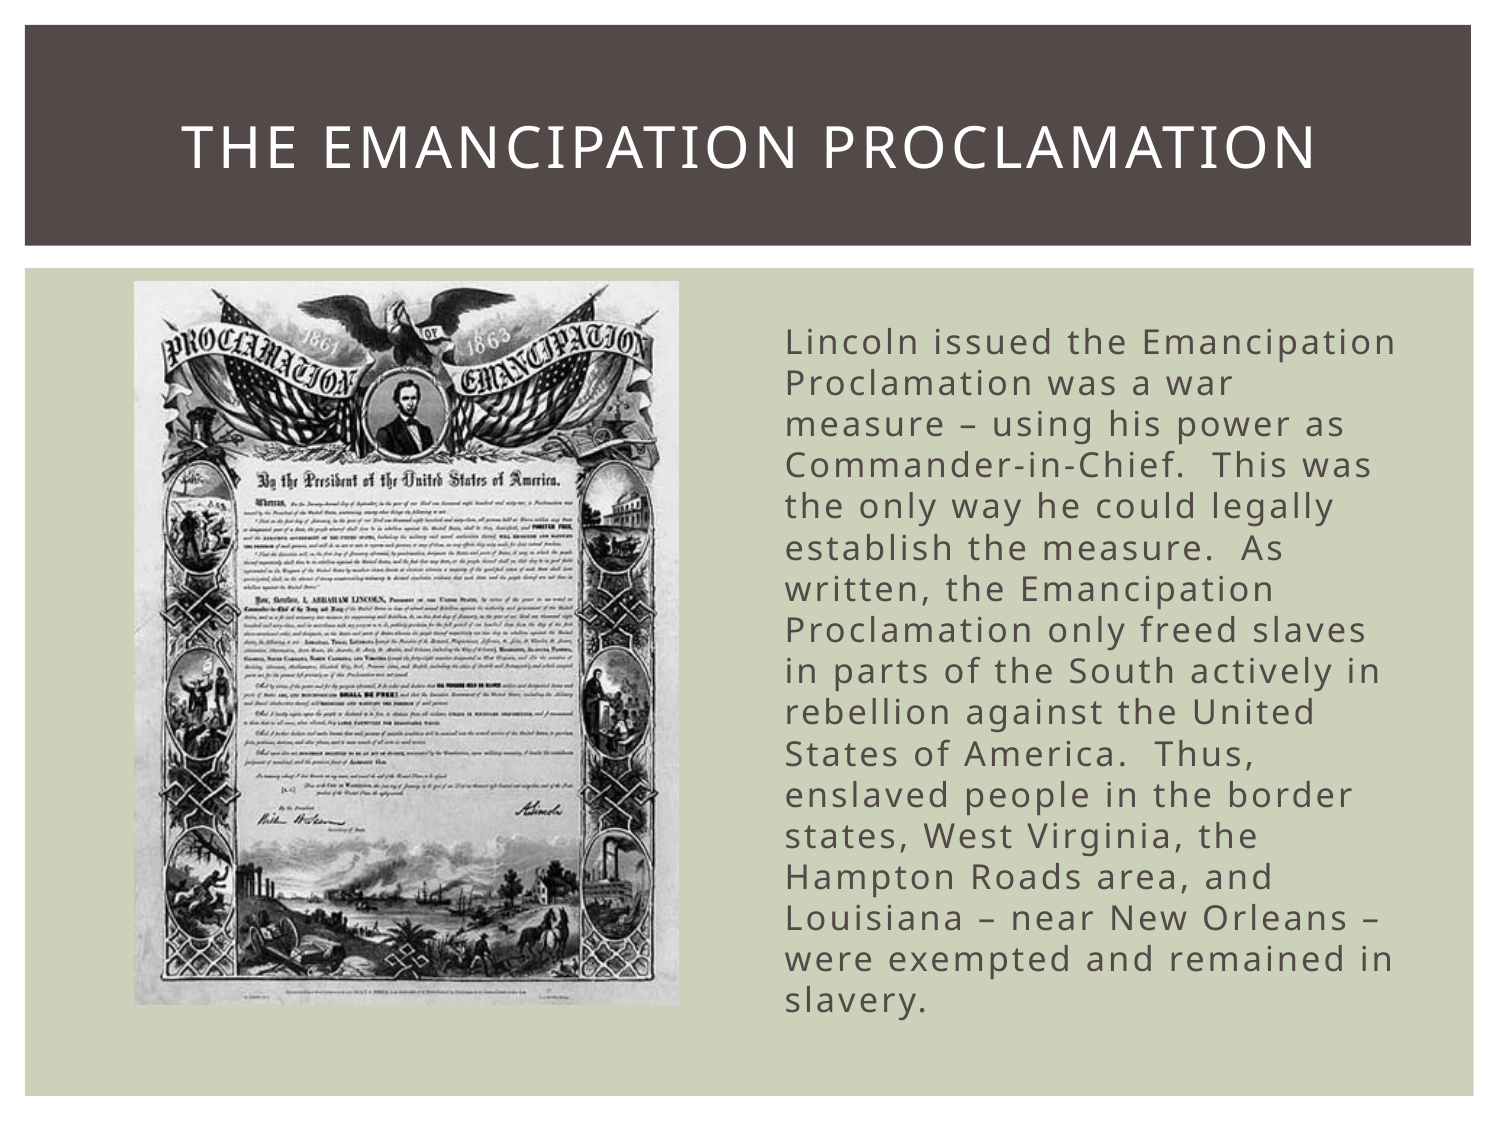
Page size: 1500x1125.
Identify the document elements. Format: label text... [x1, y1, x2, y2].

title The Emancipation Proclamation [62, 58, 1438, 232]
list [134, 281, 679, 1006]
list Lincoln issued the Emancipation Proclamation was a war measure – using his power as Commander-in-Chief. This was the only way he could legally establish the measure. As written, the Emancipation Proclamation only freed slaves in parts of the South actively in rebellion against the United States of America. Thus, enslaved people in the border states, West Virginia, the Hampton Roads area, and Louisiana – near New Orleans – were exempted and remained in slavery. [762, 312, 1425, 1036]
